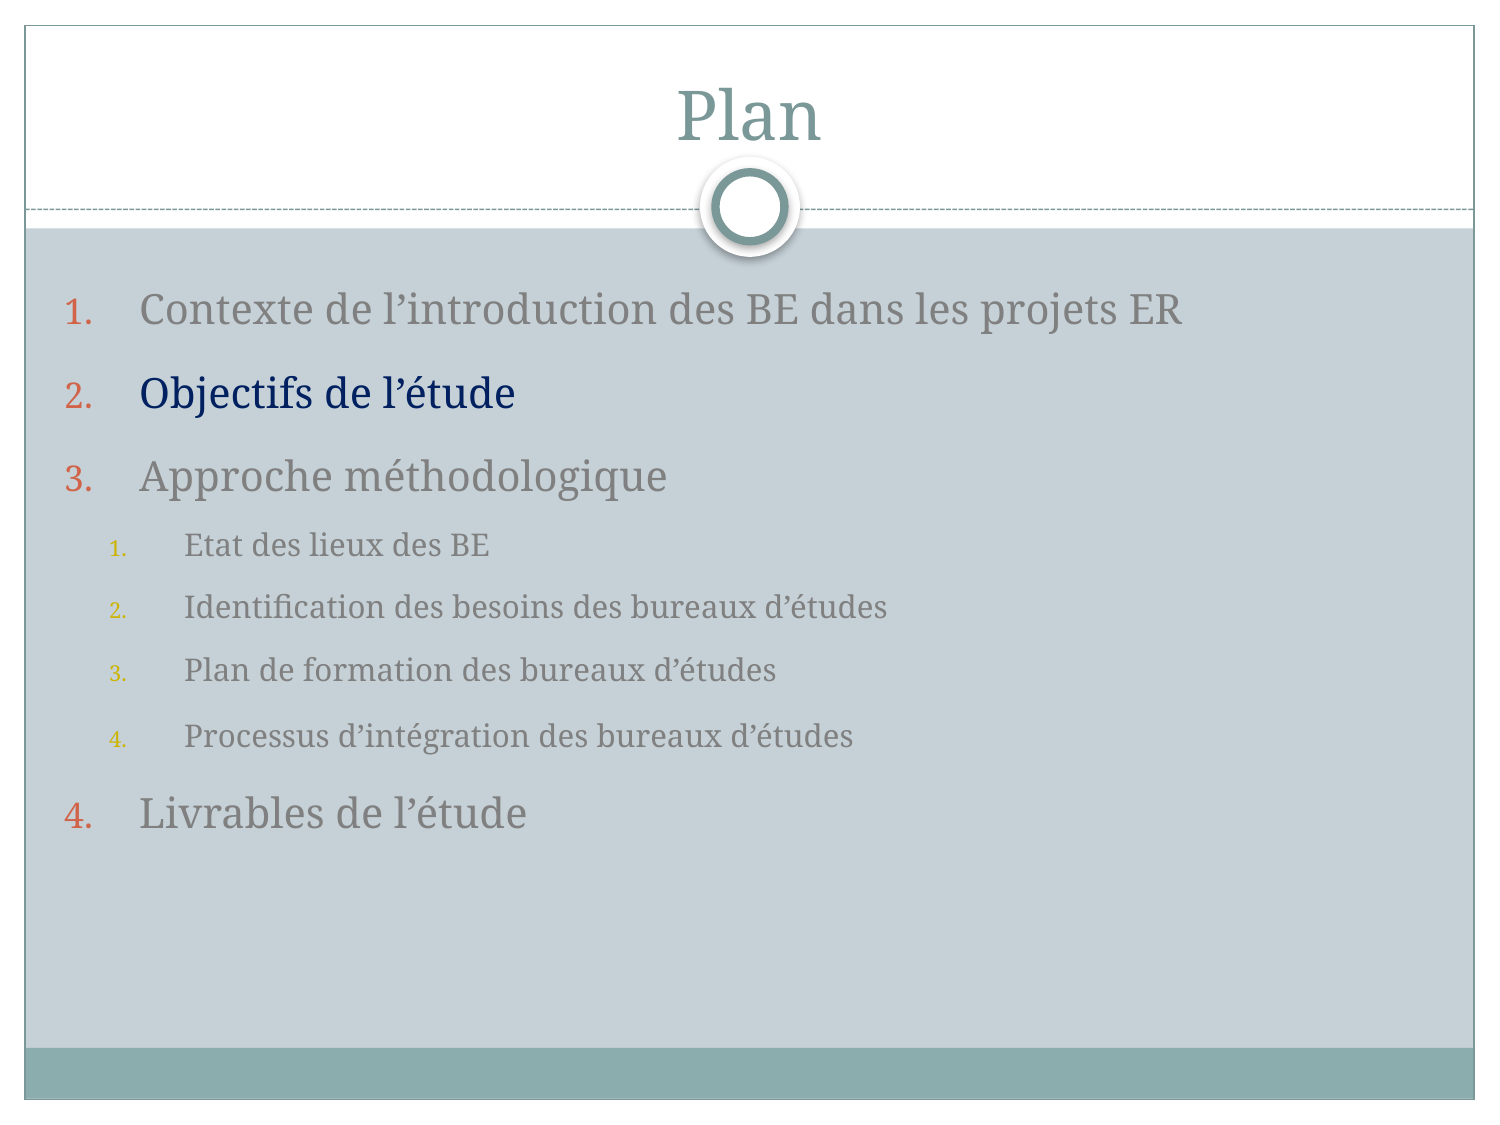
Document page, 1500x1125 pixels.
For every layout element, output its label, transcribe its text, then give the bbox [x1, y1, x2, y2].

title Plan [49, 37, 1450, 162]
list Contexte de l’introduction des BE dans les projets ER Objectifs de l’étude Approche méthodologique Etat des lieux des BE Identification des besoins des bureaux d’études Plan de formation des bureaux d’études Processus d’intégration des bureaux d’études Livrables de l’étude [49, 250, 1445, 1001]
